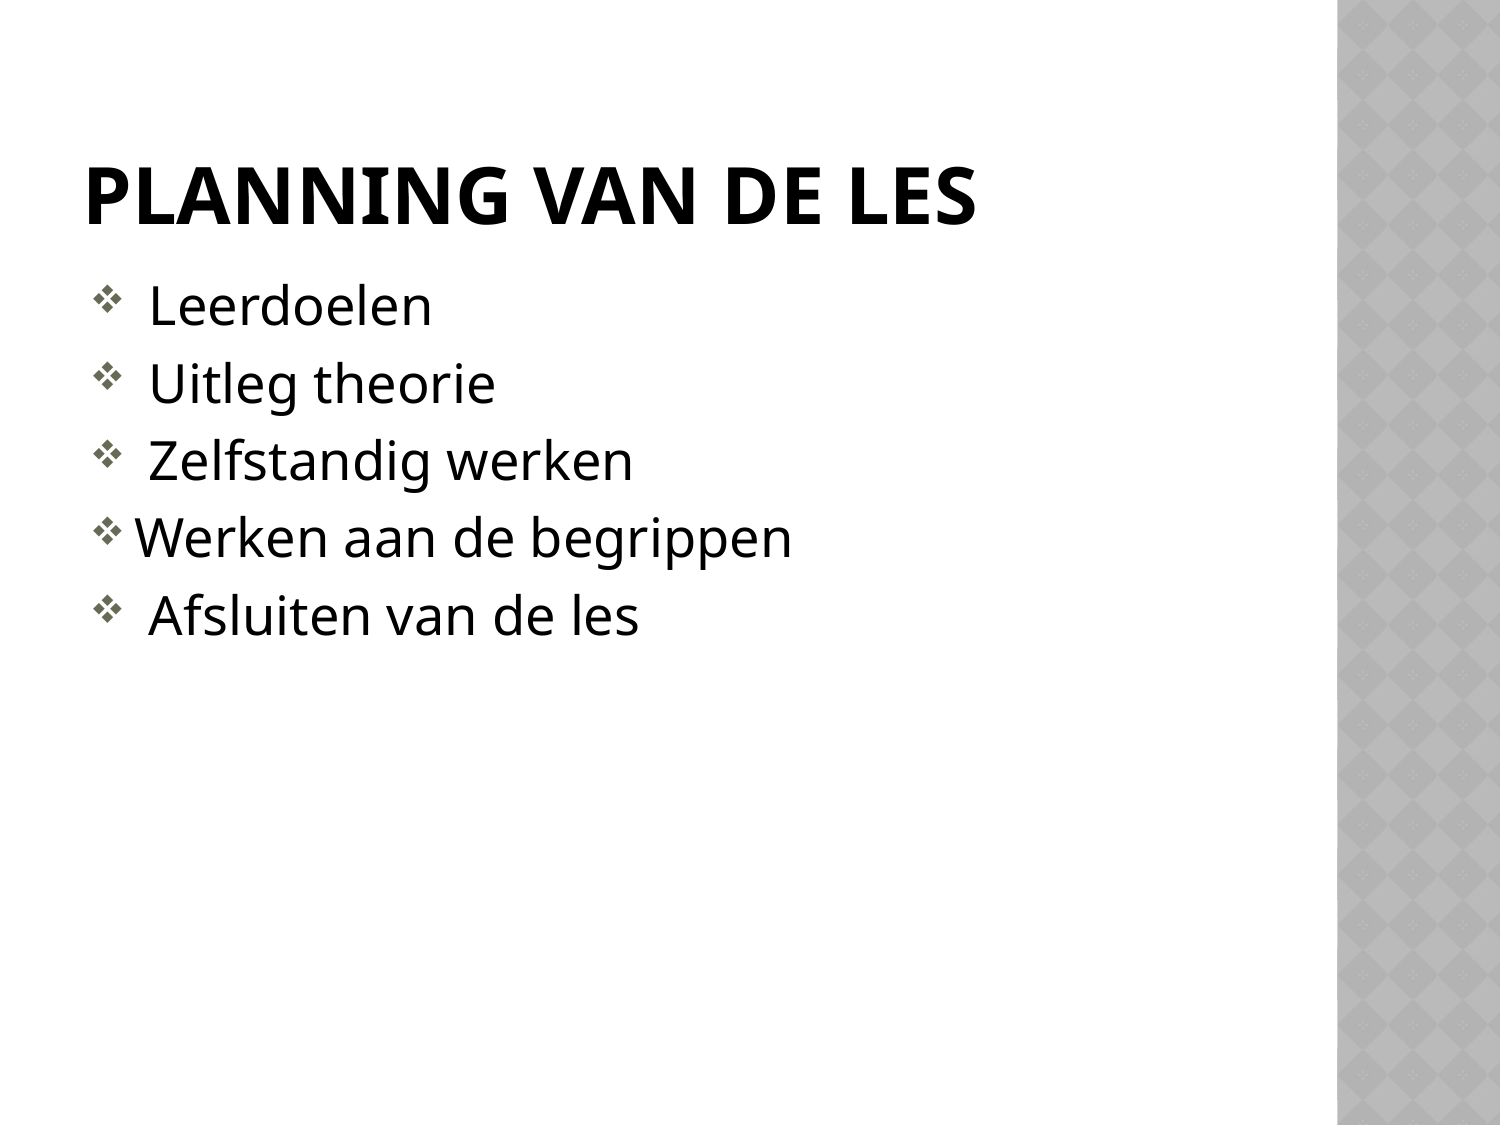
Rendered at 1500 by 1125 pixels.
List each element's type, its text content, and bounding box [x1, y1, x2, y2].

list Leerdoelen Uitleg theorie Zelfstandig werken Werken aan de begrippen Afsluiten van de les [75, 264, 1263, 1059]
title Planning van de les [75, 52, 1263, 240]
